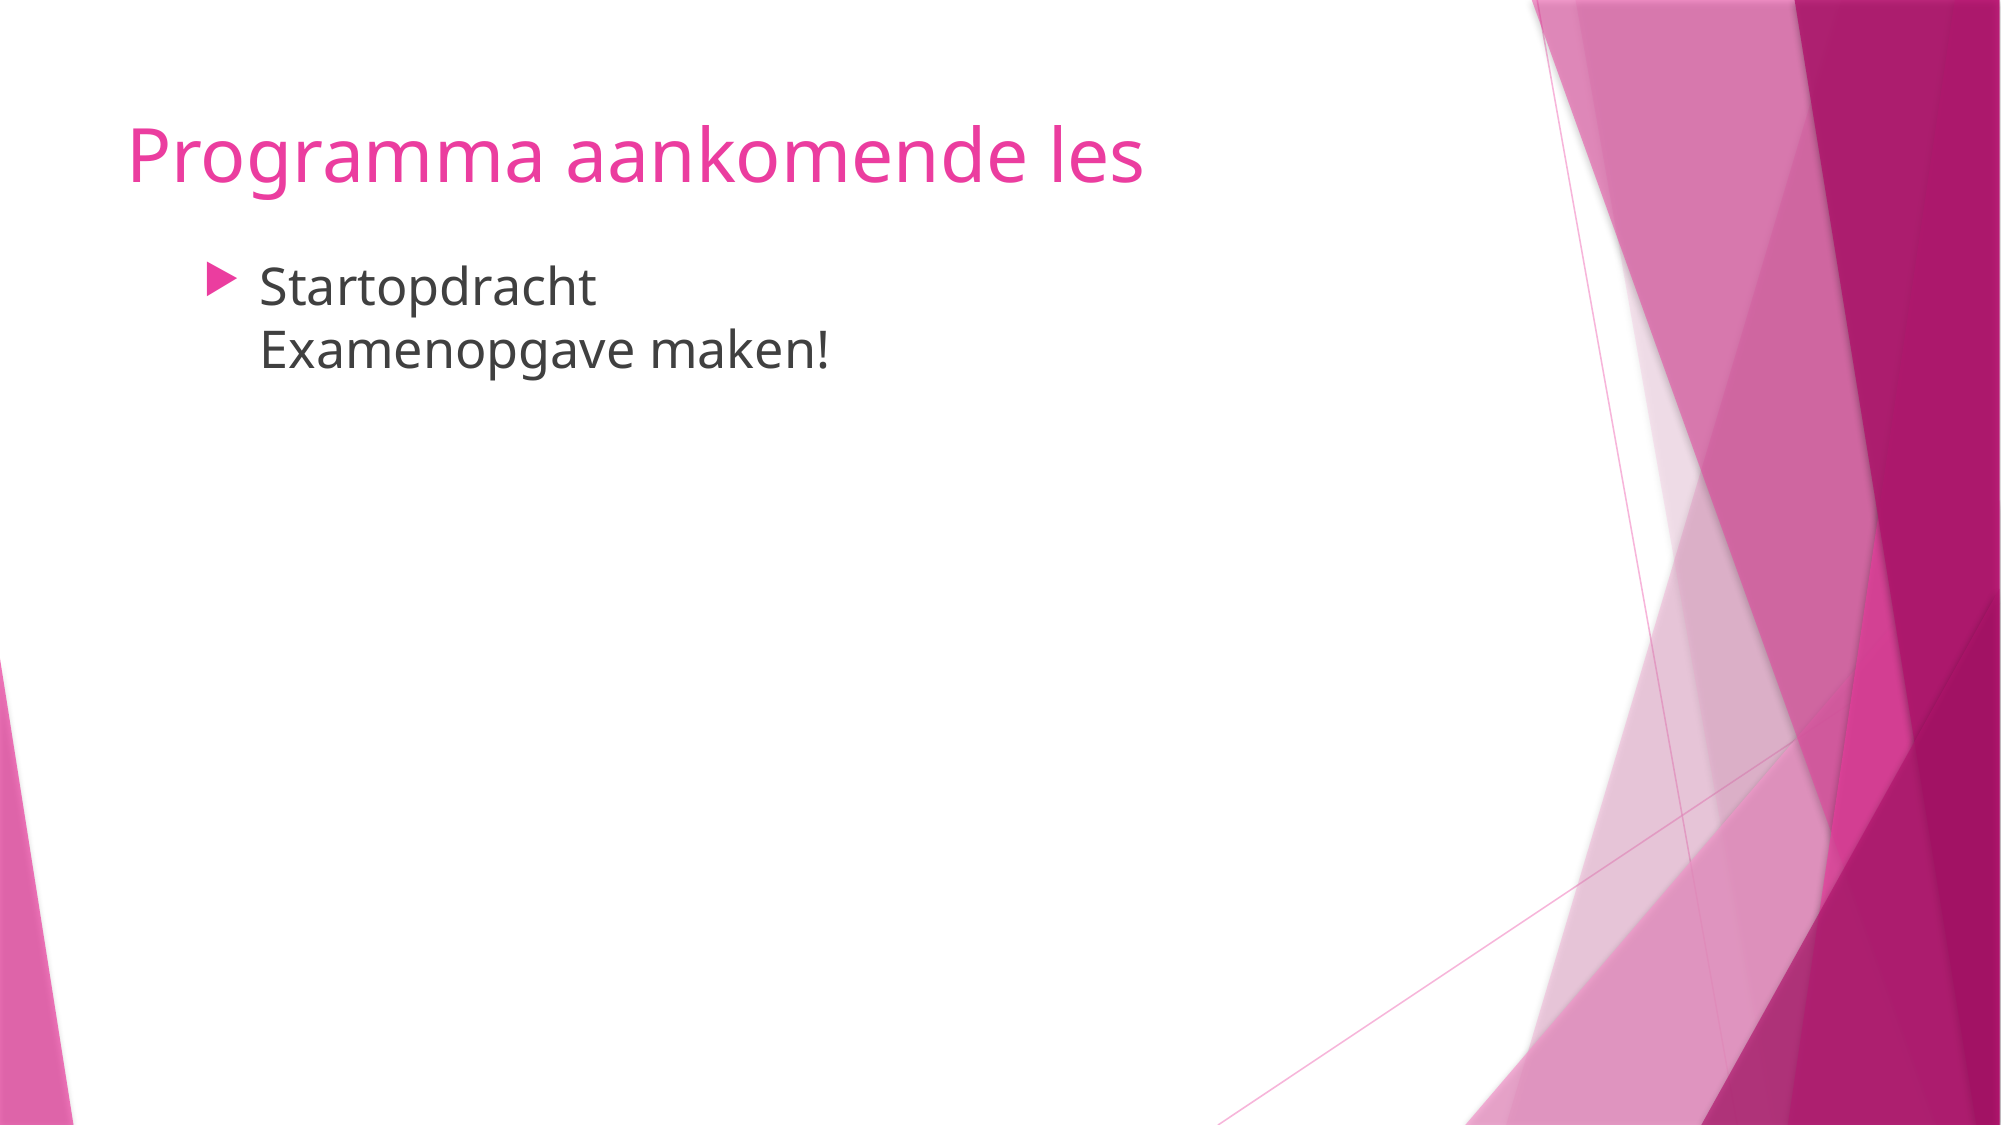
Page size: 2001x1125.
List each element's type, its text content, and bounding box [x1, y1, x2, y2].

list Startopdracht Examenopgave maken! [188, 246, 1599, 1062]
title Programma aankomende les [111, 99, 1522, 317]
